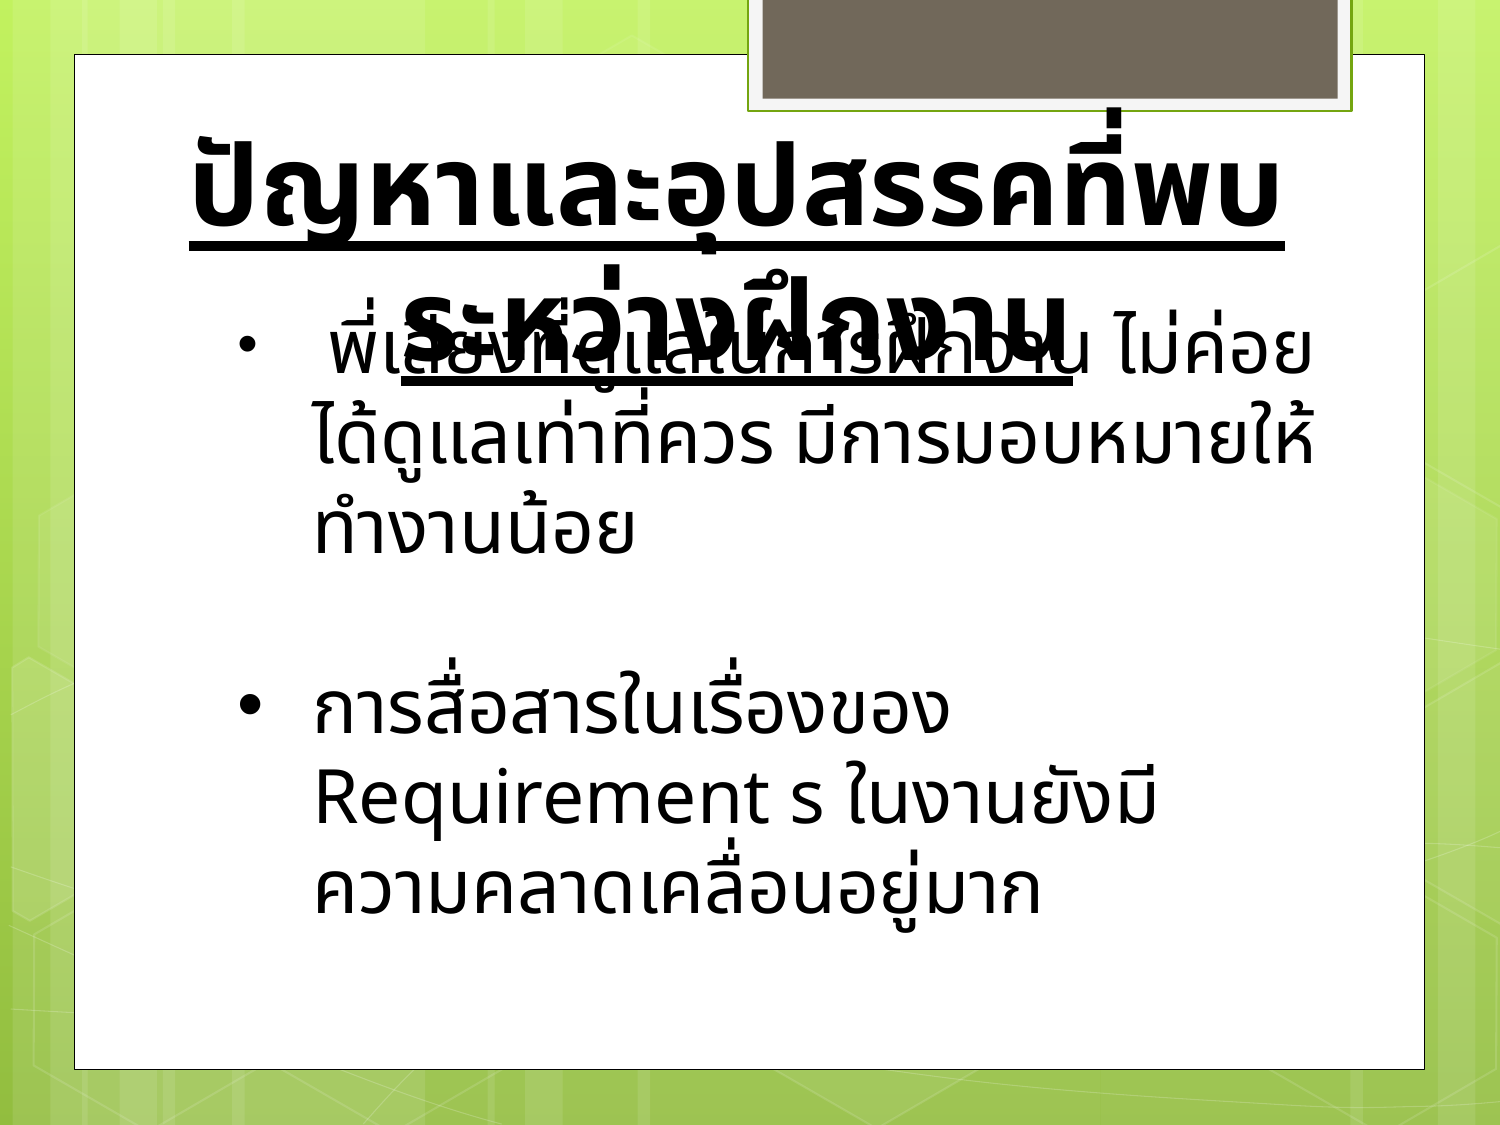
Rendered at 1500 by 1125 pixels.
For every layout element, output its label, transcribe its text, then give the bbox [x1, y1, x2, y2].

text_box ปัญหาและอุปสรรคที่พบระหว่างฝึกงาน [121, 105, 1353, 391]
text_box พี่เลี้ยงที่ดูแลในการฝึกงาน ไม่ค่อยได้ดูแลเท่าที่ควร มีการมอบหมายให้ทำงานน้อย การสื่อสารในเรื่องของ Requirement s ในงานยังมีความคลาดเคลื่อนอยู่มาก [147, 290, 1388, 936]
